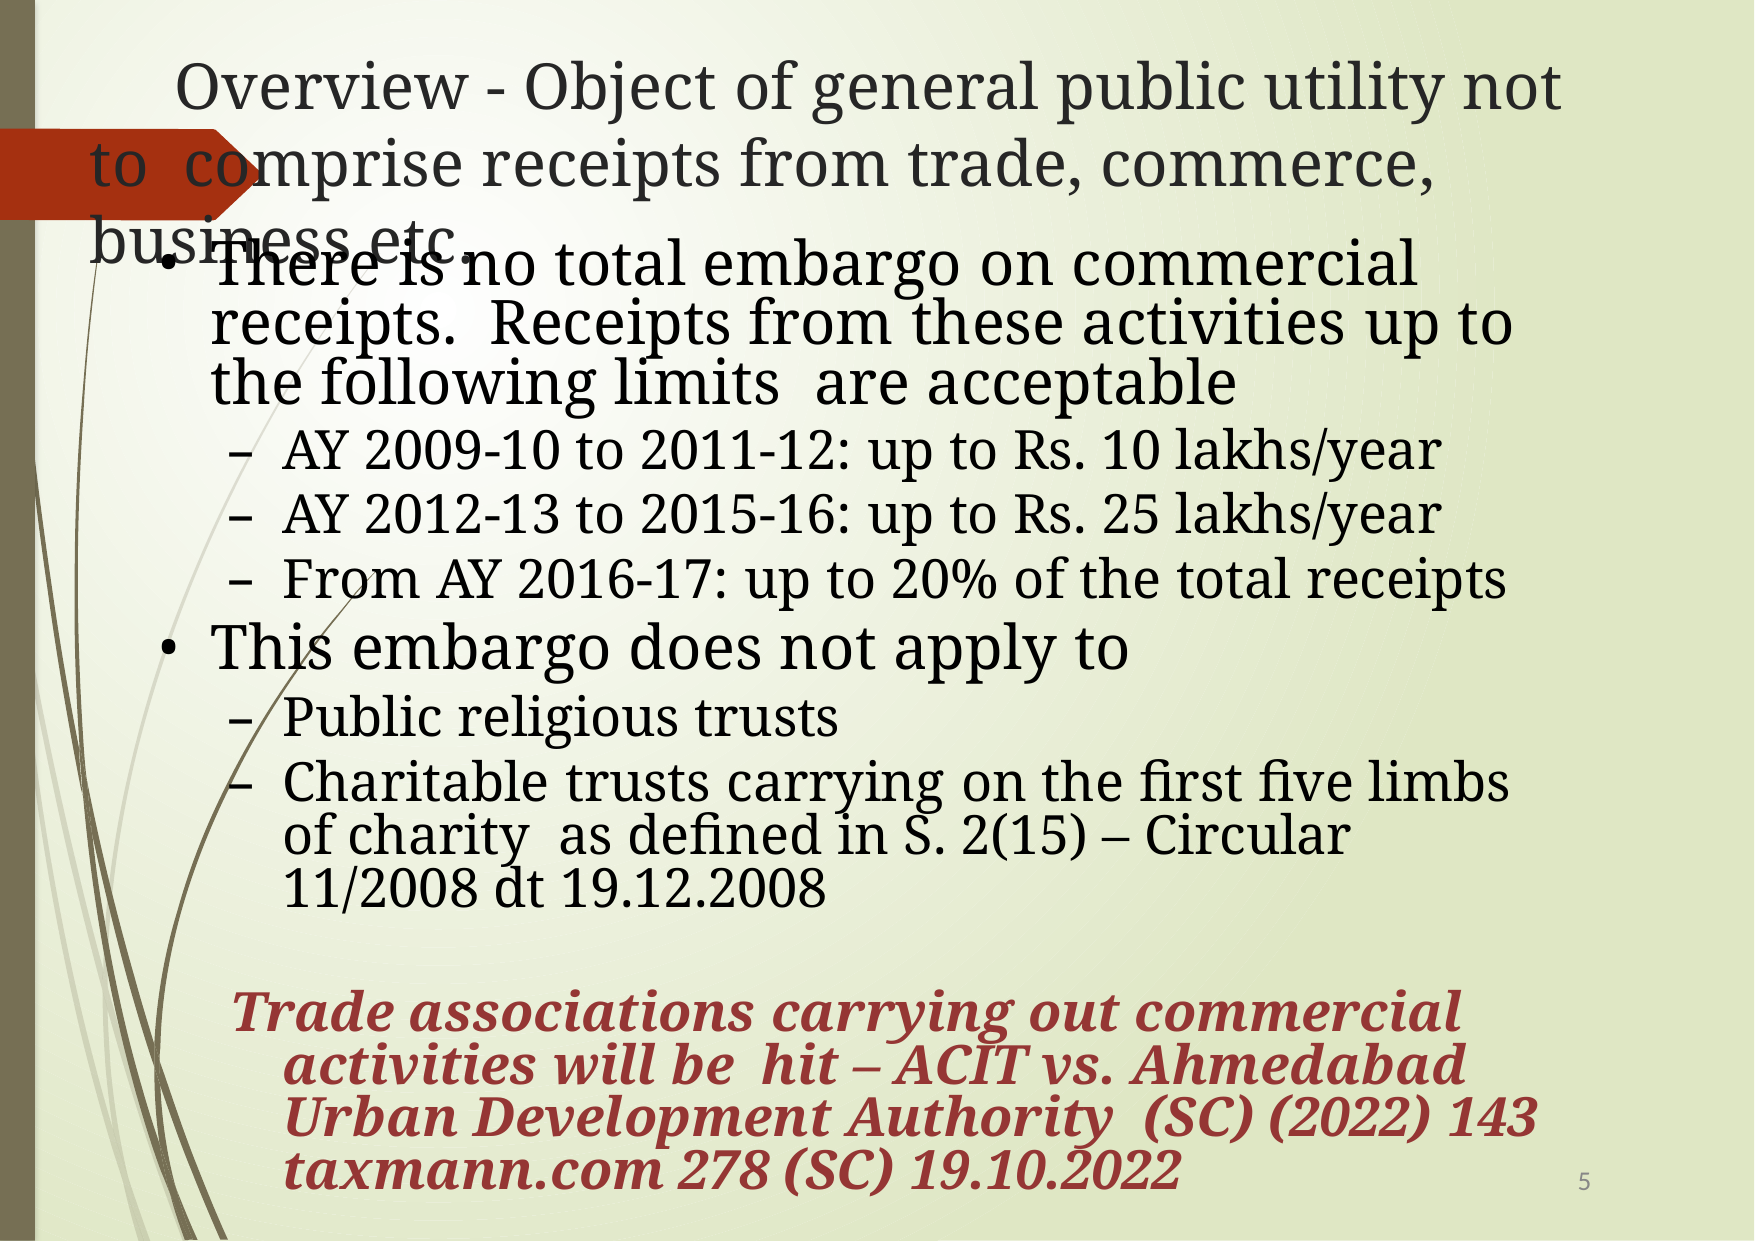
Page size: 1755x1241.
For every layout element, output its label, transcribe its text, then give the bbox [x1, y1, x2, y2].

title Overview - Object of general public utility not to comprise receipts from trade, commerce, business etc. [87, 43, 1576, 277]
text_box There is no total embargo on commercial receipts. Receipts from these activities up to the following limits are acceptable AY 2009-10 to 2011-12: up to Rs. 10 lakhs/year AY 2012-13 to 2015-16: up to Rs. 25 lakhs/year From AY 2016-17: up to 20% of the total receipts This embargo does not apply to Public religious trusts Charitable trusts carrying on the first five limbs of charity as defined in S. 2(15) – Circular 11/2008 dt 19.12.2008 Trade associations carrying out commercial activities will be hit – ACIT vs. Ahmedabad Urban Development Authority (SC) (2022) 143 taxmann.com 278 (SC) 19.10.2022 [155, 221, 1594, 1201]
